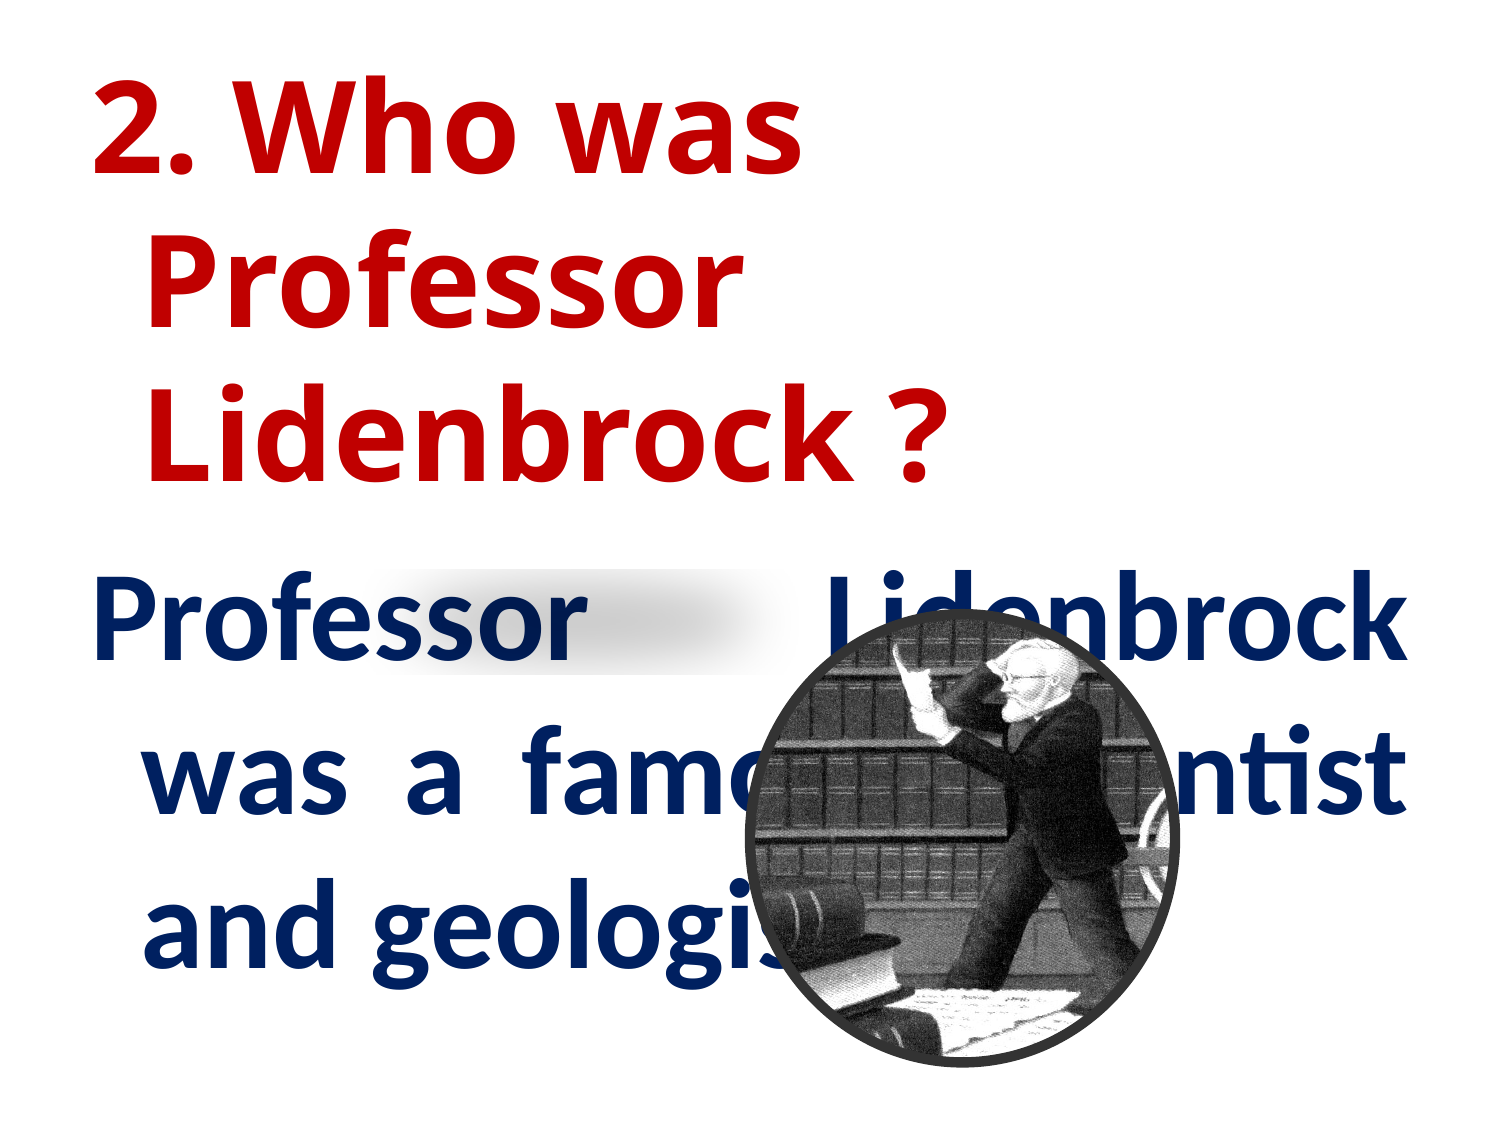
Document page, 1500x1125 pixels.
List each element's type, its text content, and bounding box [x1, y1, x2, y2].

picture [749, 613, 1176, 1063]
list 2. Who was Professor Lidenbrock ? Professor Lidenbrock was a famous scientist and geologist . [75, 37, 1425, 1005]
